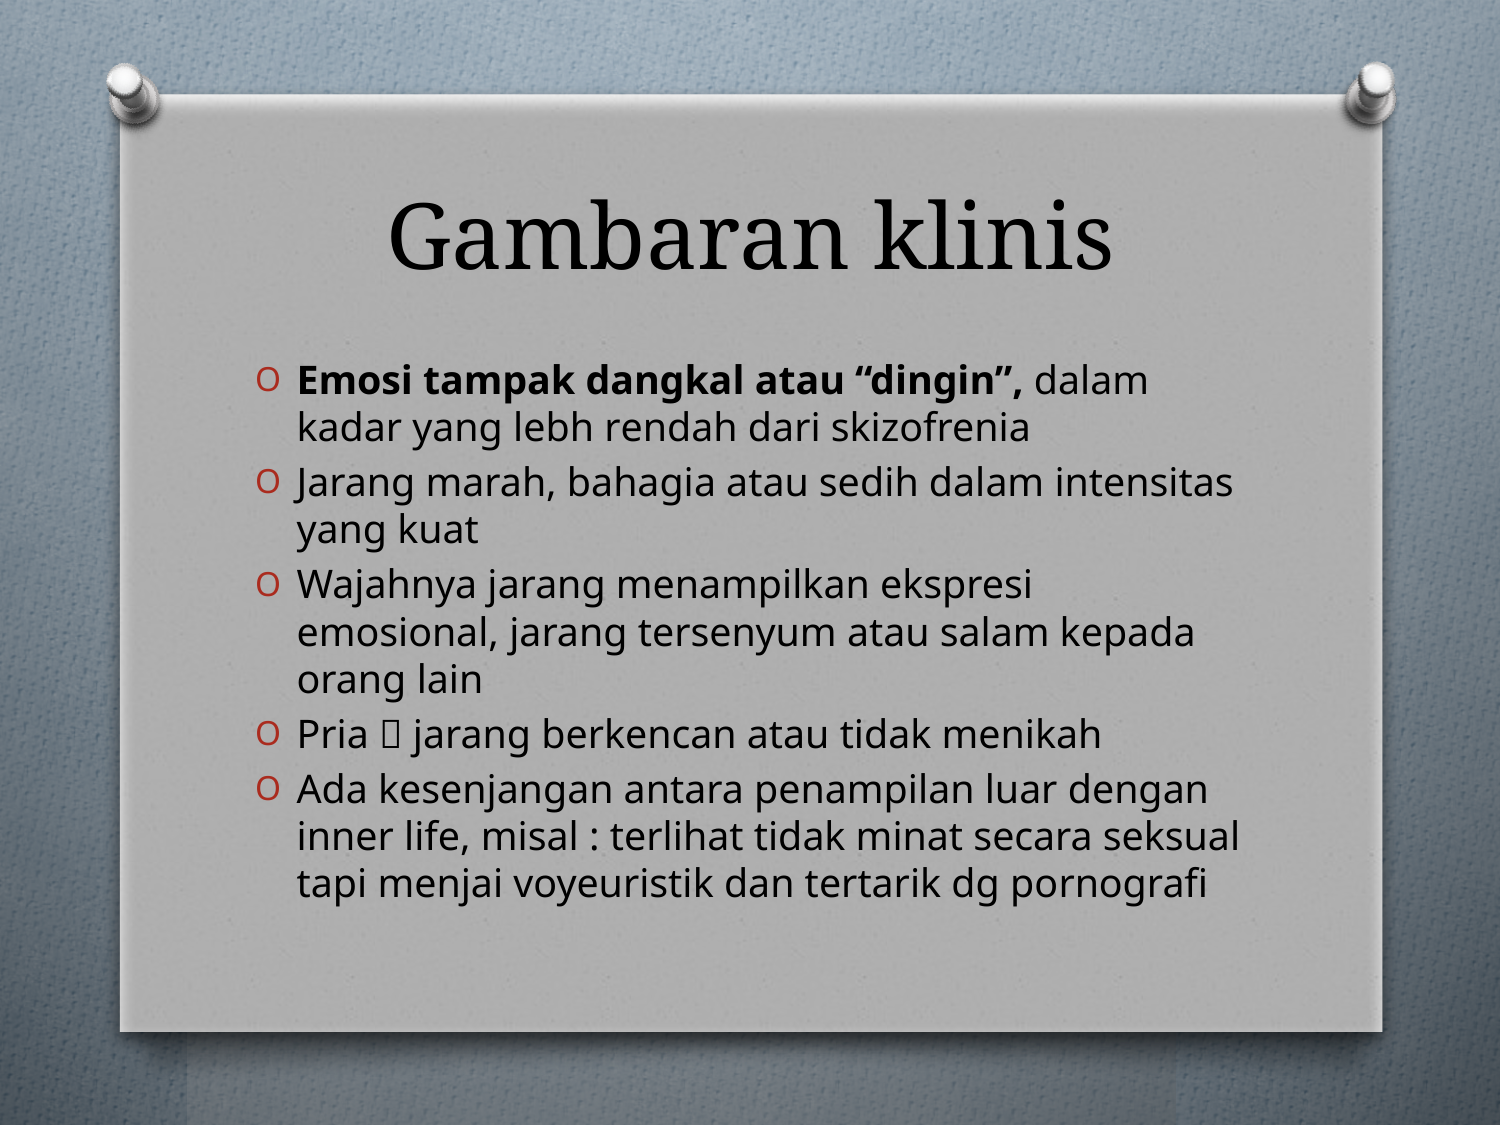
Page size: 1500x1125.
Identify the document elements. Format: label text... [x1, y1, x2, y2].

picture [75, 29, 198, 153]
picture [1317, 35, 1439, 156]
title Gambaran klinis [179, 134, 1323, 332]
list Emosi tampak dangkal atau “dingin”, dalam kadar yang lebh rendah dari skizofrenia Jarang marah, bahagia atau sedih dalam intensitas yang kuat Wajahnya jarang menampilkan ekspresi emosional, jarang tersenyum atau salam kepada orang lain Pria  jarang berkencan atau tidak menikah Ada kesenjangan antara penampilan luar dengan inner life, misal : terlihat tidak minat secara seksual tapi menjai voyeuristik dan tertarik dg pornografi [240, 347, 1257, 939]
